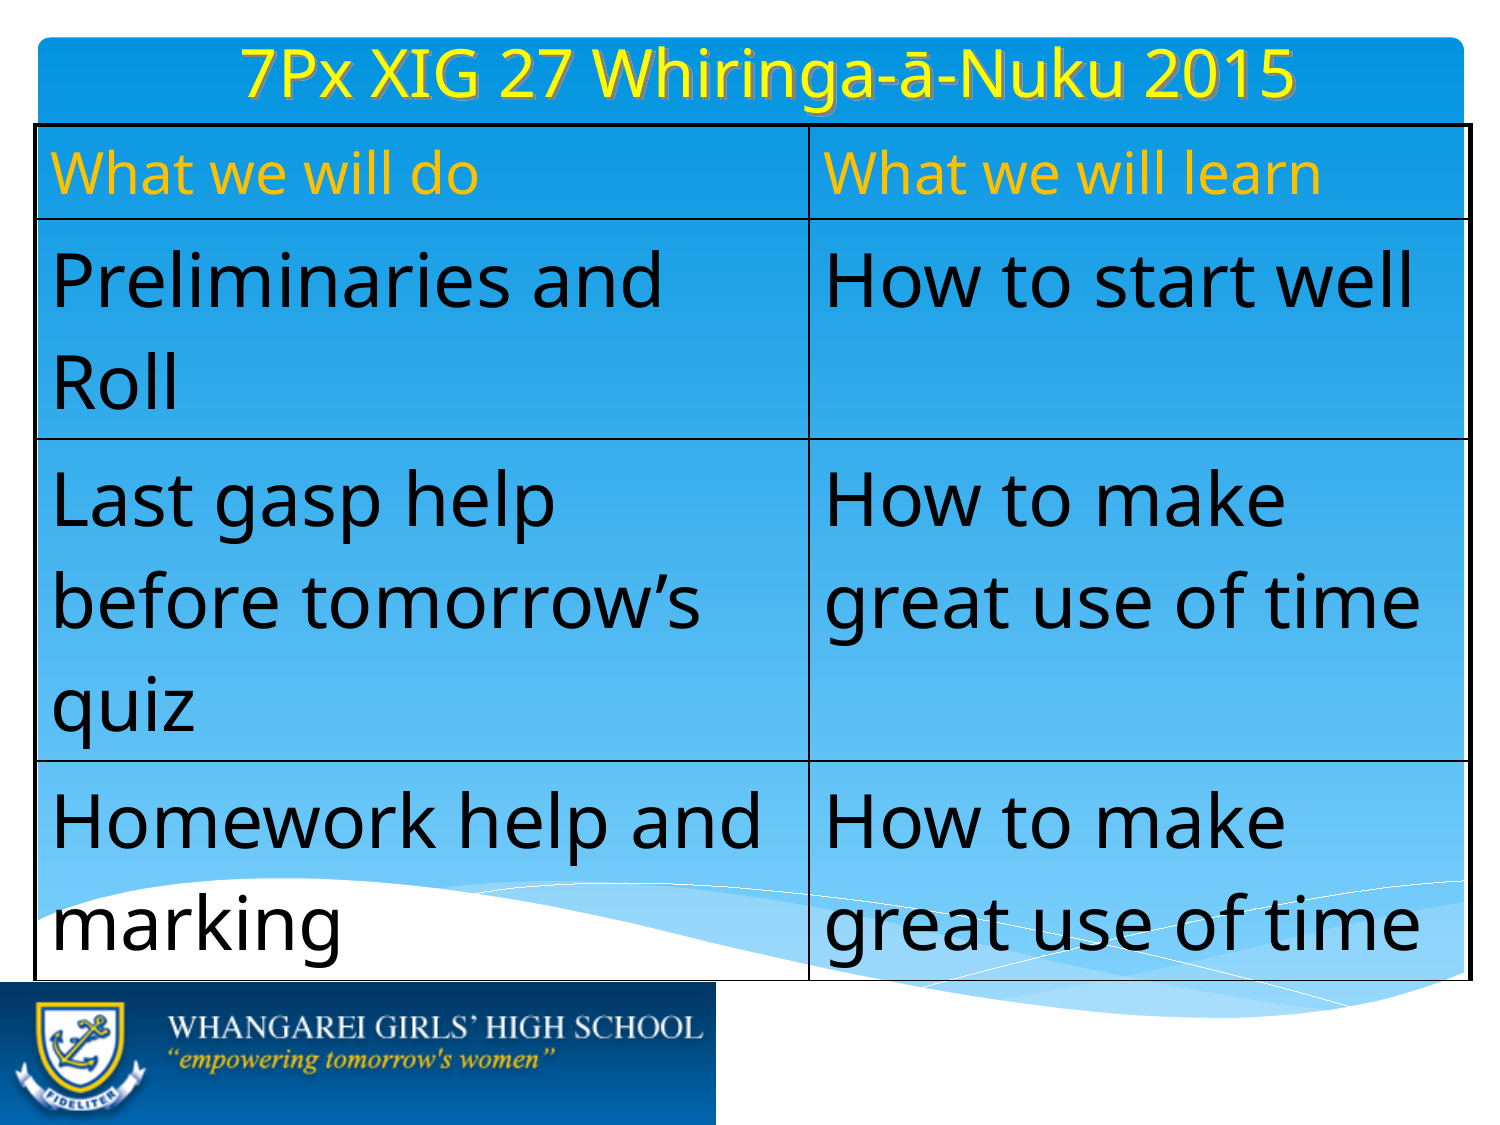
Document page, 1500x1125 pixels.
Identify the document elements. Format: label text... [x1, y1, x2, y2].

table_cell Last gasp help before tomorrow’s quiz [37, 440, 808, 760]
table_cell How to start well [810, 220, 1468, 438]
table_cell How to make great use of time [810, 762, 1468, 980]
table_header What we will learn [810, 127, 1468, 218]
picture [0, 982, 716, 1125]
table_cell How to make great use of time [810, 440, 1468, 760]
table_cell Homework help and marking [37, 762, 808, 980]
text_box 7Px XIG 27 Whiringa-ā-Nuku 2015 [162, 20, 1375, 121]
table_cell Preliminaries and Roll [37, 220, 808, 438]
table_header What we will do [37, 127, 808, 218]
